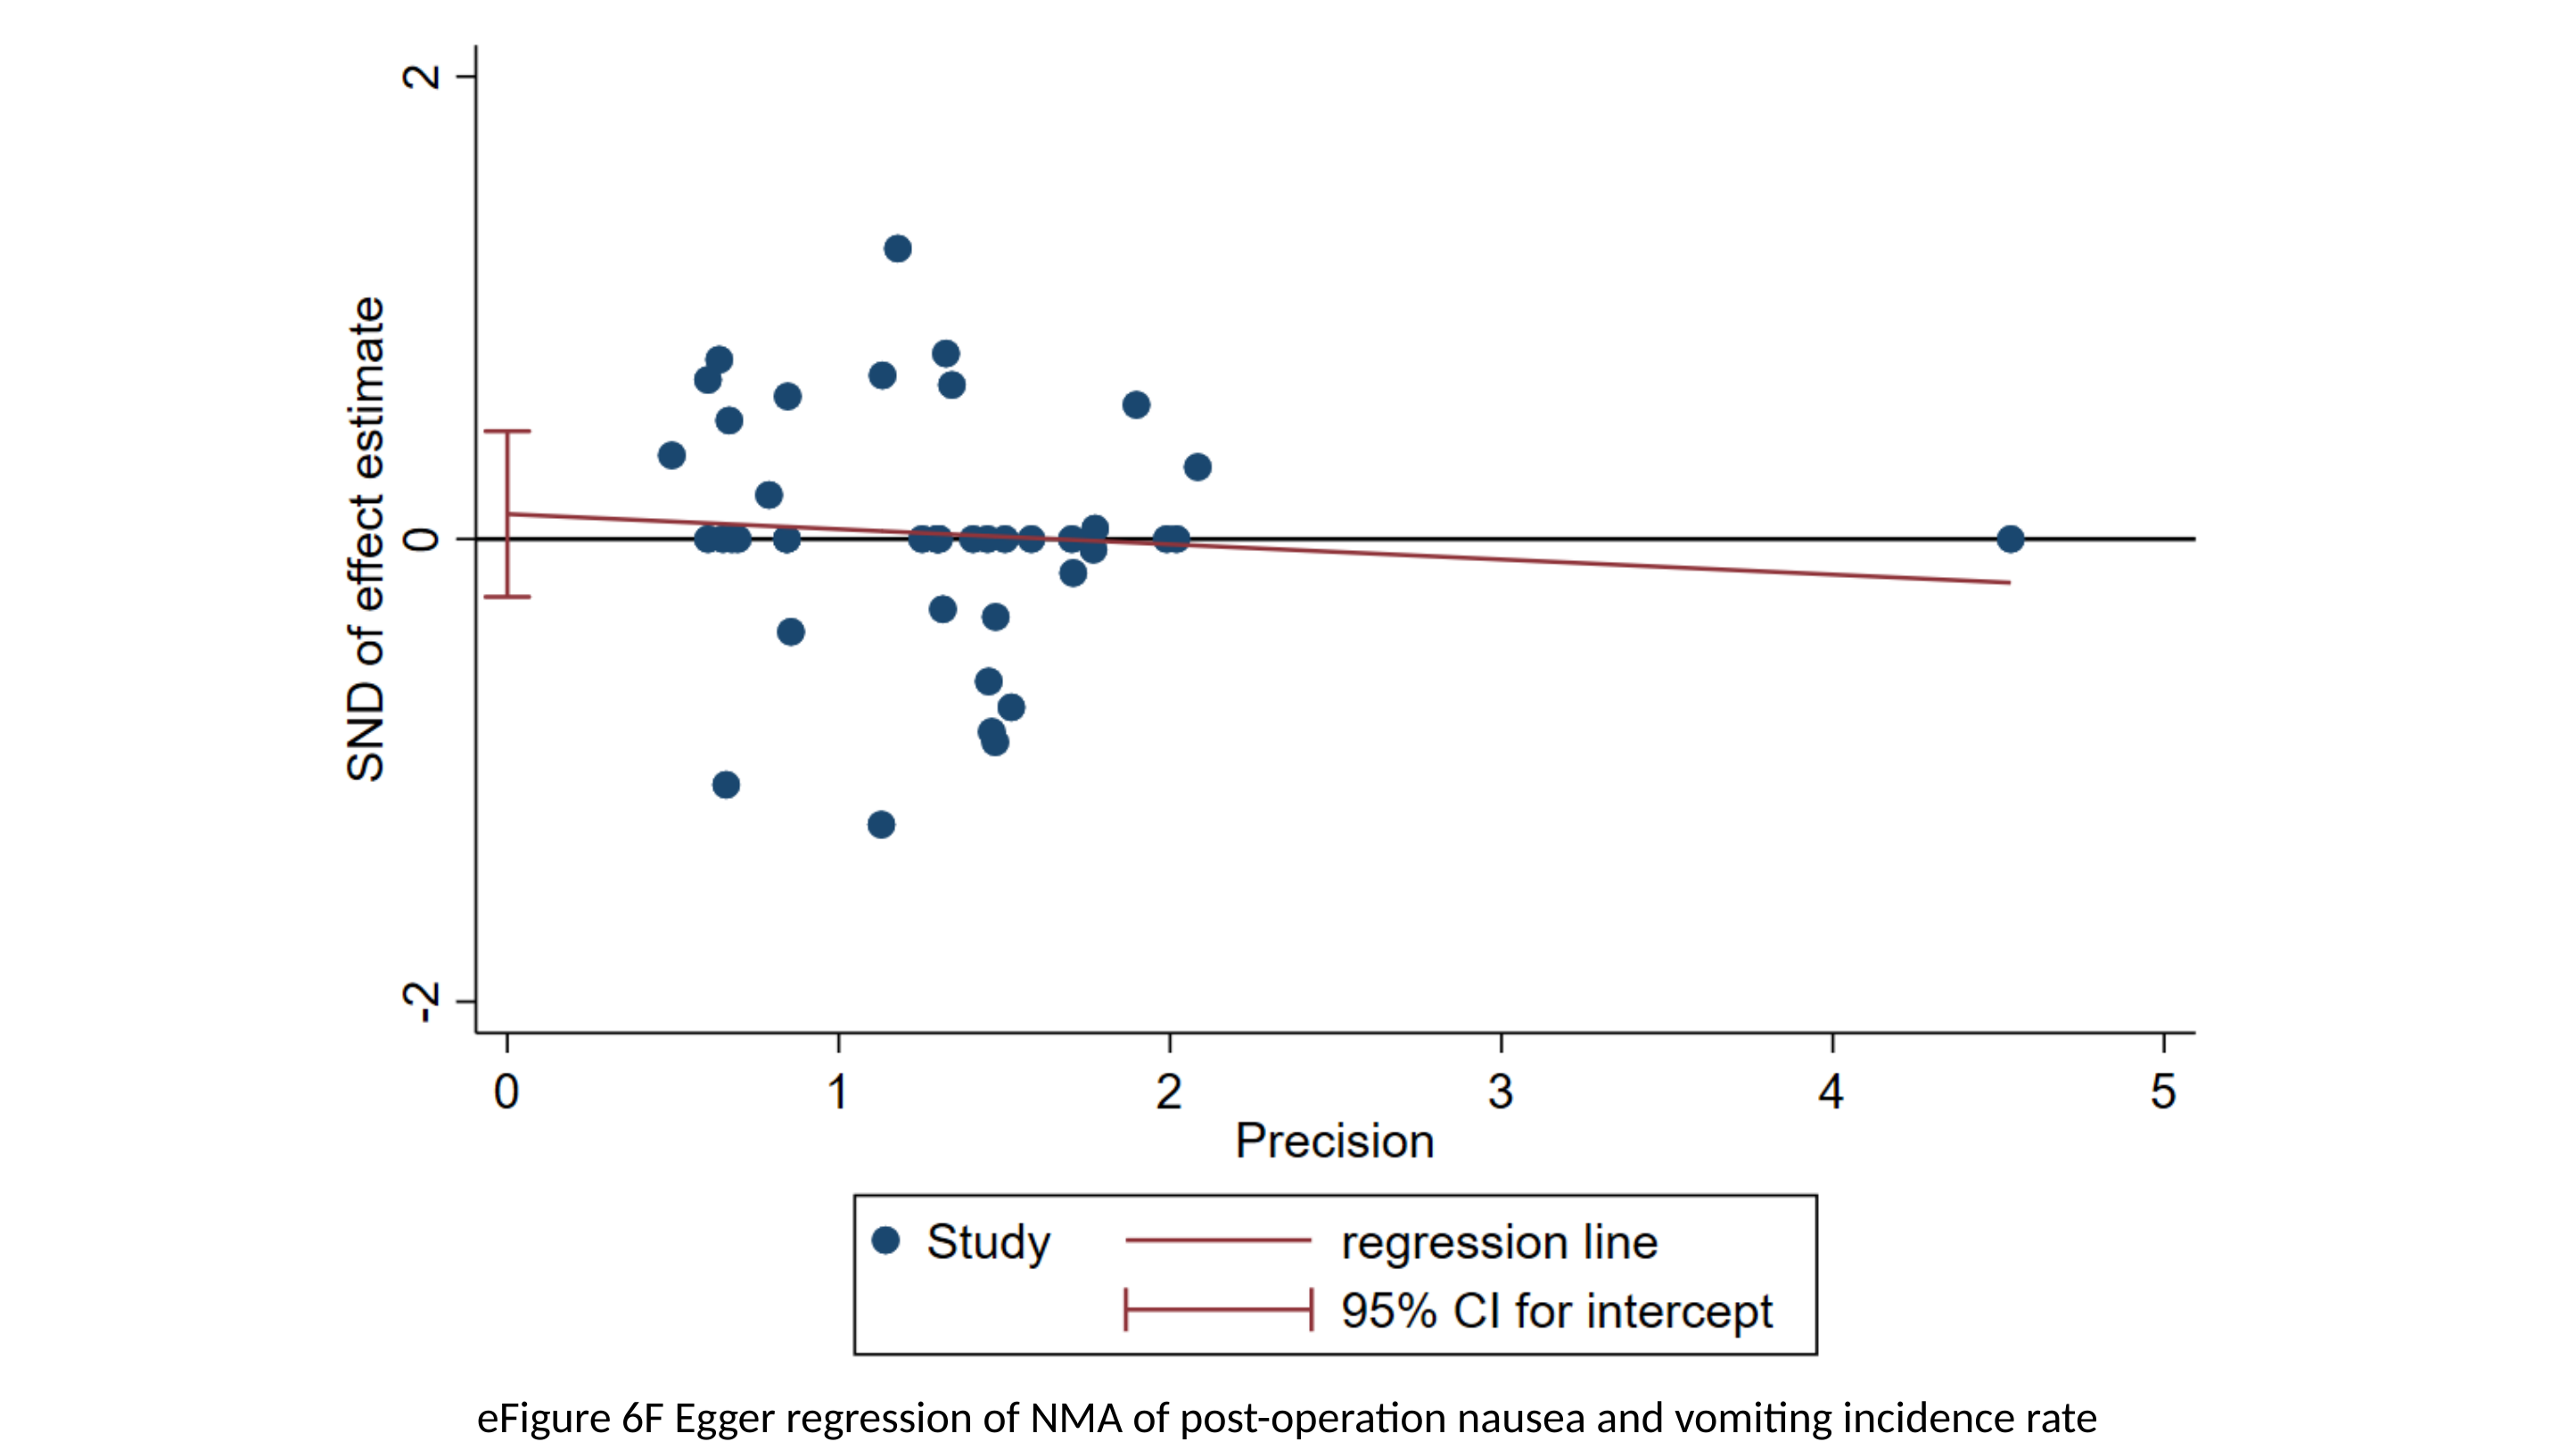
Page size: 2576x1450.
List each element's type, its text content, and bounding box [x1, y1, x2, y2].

picture [309, 19, 2216, 1382]
text_box eFigure 6F Egger regression of NMA of post-operation nausea and vomiting incidence rate [322, 1381, 2254, 1448]
